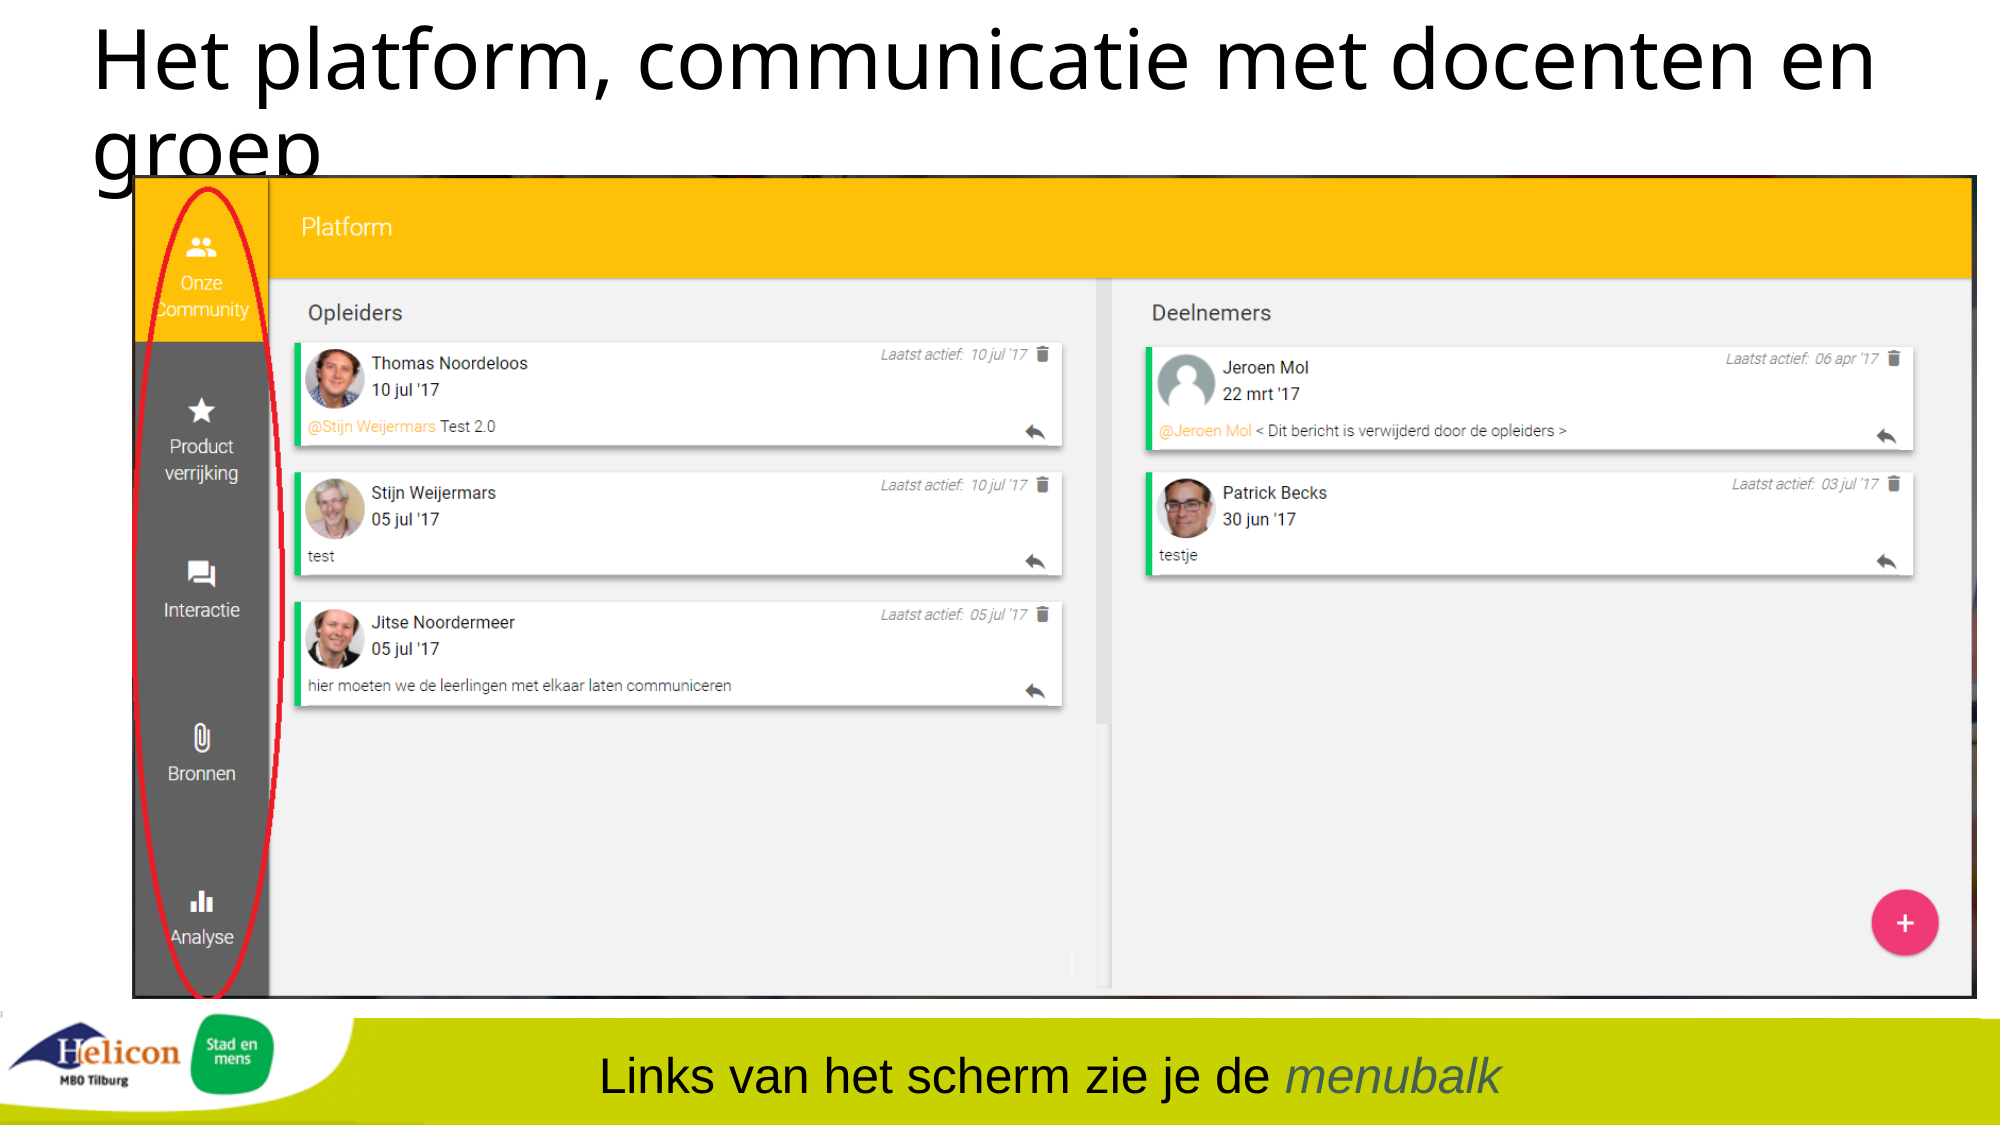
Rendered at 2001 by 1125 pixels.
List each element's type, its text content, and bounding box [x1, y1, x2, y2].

picture [0, 1011, 424, 1125]
title Het platform, communicatie met docenten en groep [76, 54, 2000, 162]
picture [132, 175, 1977, 1000]
text_box Links van het scherm zie je de menubalk [583, 1036, 2000, 1112]
